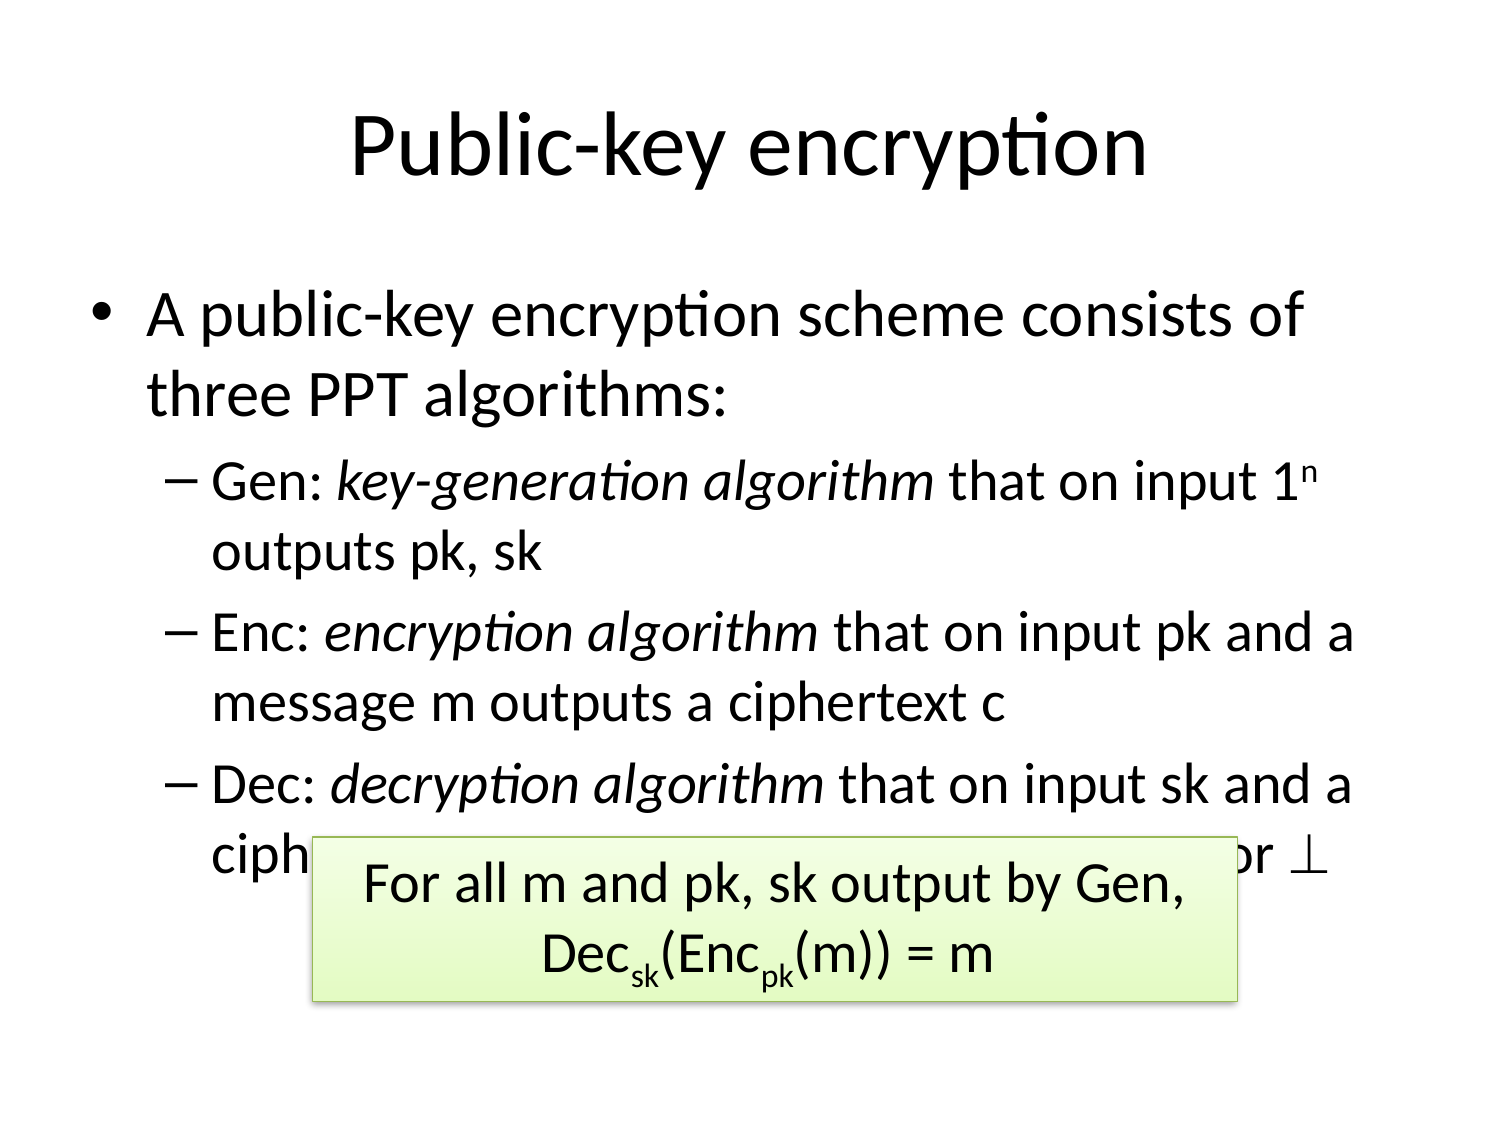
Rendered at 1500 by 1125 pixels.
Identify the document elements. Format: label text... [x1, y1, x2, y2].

text_box For all m and pk, sk output by Gen, Decsk(Encpk(m)) = m [312, 836, 1238, 1002]
list A public-key encryption scheme consists of three PPT algorithms: Gen: key-generation algorithm that on input 1n outputs pk, sk Enc: encryption algorithm that on input pk and a message m outputs a ciphertext c Dec: decryption algorithm that on input sk and a ciphertext c outputs a message m or an error  [75, 262, 1425, 1005]
title Public-key encryption [75, 45, 1425, 233]
